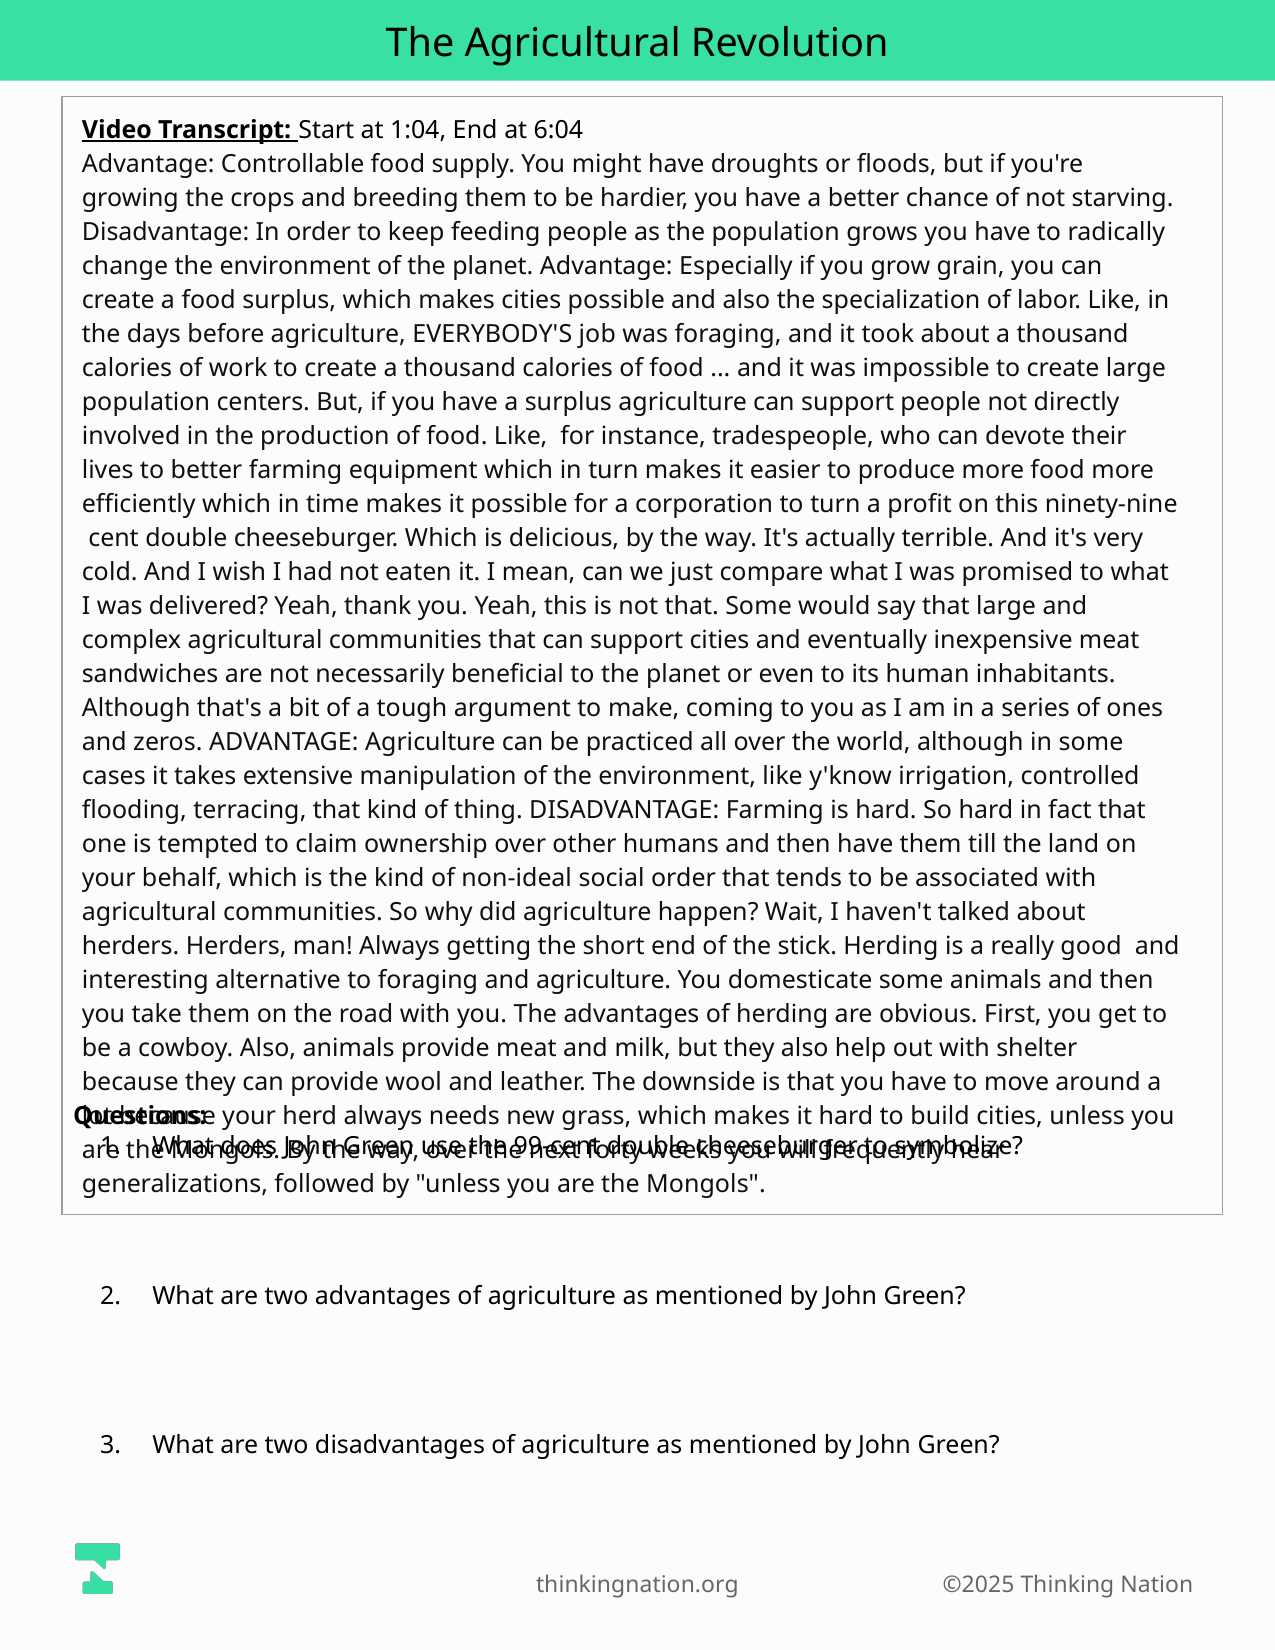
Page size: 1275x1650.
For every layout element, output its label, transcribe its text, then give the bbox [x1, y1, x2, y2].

text_box thinkingnation.org [486, 1553, 789, 1605]
text_box The Agricultural Revolution [0, 0, 1275, 81]
text_box ©2025 Thinking Nation [907, 1553, 1210, 1605]
picture [62, 1533, 133, 1604]
table_header Video Transcript: Start at 1:04, End at 6:04 Advantage: Controllable food supply. You might have droughts or floods, but if you're growing the crops and breeding them to be hardier, you have a better chance of not starving. Disadvantage: In order to keep feeding people as the population grows you have to radically change the environment of the planet. Advantage: Especially if you grow grain, you can create a food surplus, which makes cities possible and also the specialization of labor. Like, in the days before agriculture, EVERYBODY'S job was foraging, and it took about a thousand calories of work to create a thousand calories of food ... and it was impossible to create large population centers. But, if you have a surplus agriculture can support people not directly involved in the production of food. Like, for instance, tradespeople, who can devote their lives to better farming equipment which in turn makes it easier to produce more food more efficiently which in time makes it possible for a corporation to turn a profit on this ninety-nine cent double cheeseburger. Which is delicious, by the way. It's actually terrible. And it's very cold. And I wish I had not eaten it. I mean, can we just compare what I was promised to what I was delivered? Yeah, thank you. Yeah, this is not that. Some would say that large and complex agricultural communities that can support cities and eventually inexpensive meat sandwiches are not necessarily beneficial to the planet or even to its human inhabitants. Although that's a bit of a tough argument to make, coming to you as I am in a series of ones and zeros. ADVANTAGE: Agriculture can be practiced all over the world, although in some cases it takes extensive manipulation of the environment, like y'know irrigation, controlled flooding, terracing, that kind of thing. DISADVANTAGE: Farming is hard. So hard in fact that one is tempted to claim ownership over other humans and then have them till the land on your behalf, which is the kind of non-ideal social order that tends to be associated with agricultural communities. So why did agriculture happen? Wait, I haven't talked about herders. Herders, man! Always getting the short end of the stick. Herding is a really good and interesting alternative to foraging and agriculture. You domesticate some animals and then you take them on the road with you. The advantages of herding are obvious. First, you get to be a cowboy. Also, animals provide meat and milk, but they also help out with shelter because they can provide wool and leather. The downside is that you have to move around a lot because your herd always needs new grass, which makes it hard to build cities, unless you are the Mongols. By the way, over the next forty weeks you will frequently hear generalizations, followed by "unless you are the Mongols". [63, 97, 1222, 1214]
text_box Questions: What does John Green use the 99-cent double cheeseburger to symbolize? What are two advantages of agriculture as mentioned by John Green? What are two disadvantages of agriculture as mentioned by John Green? [57, 1083, 1218, 1508]
